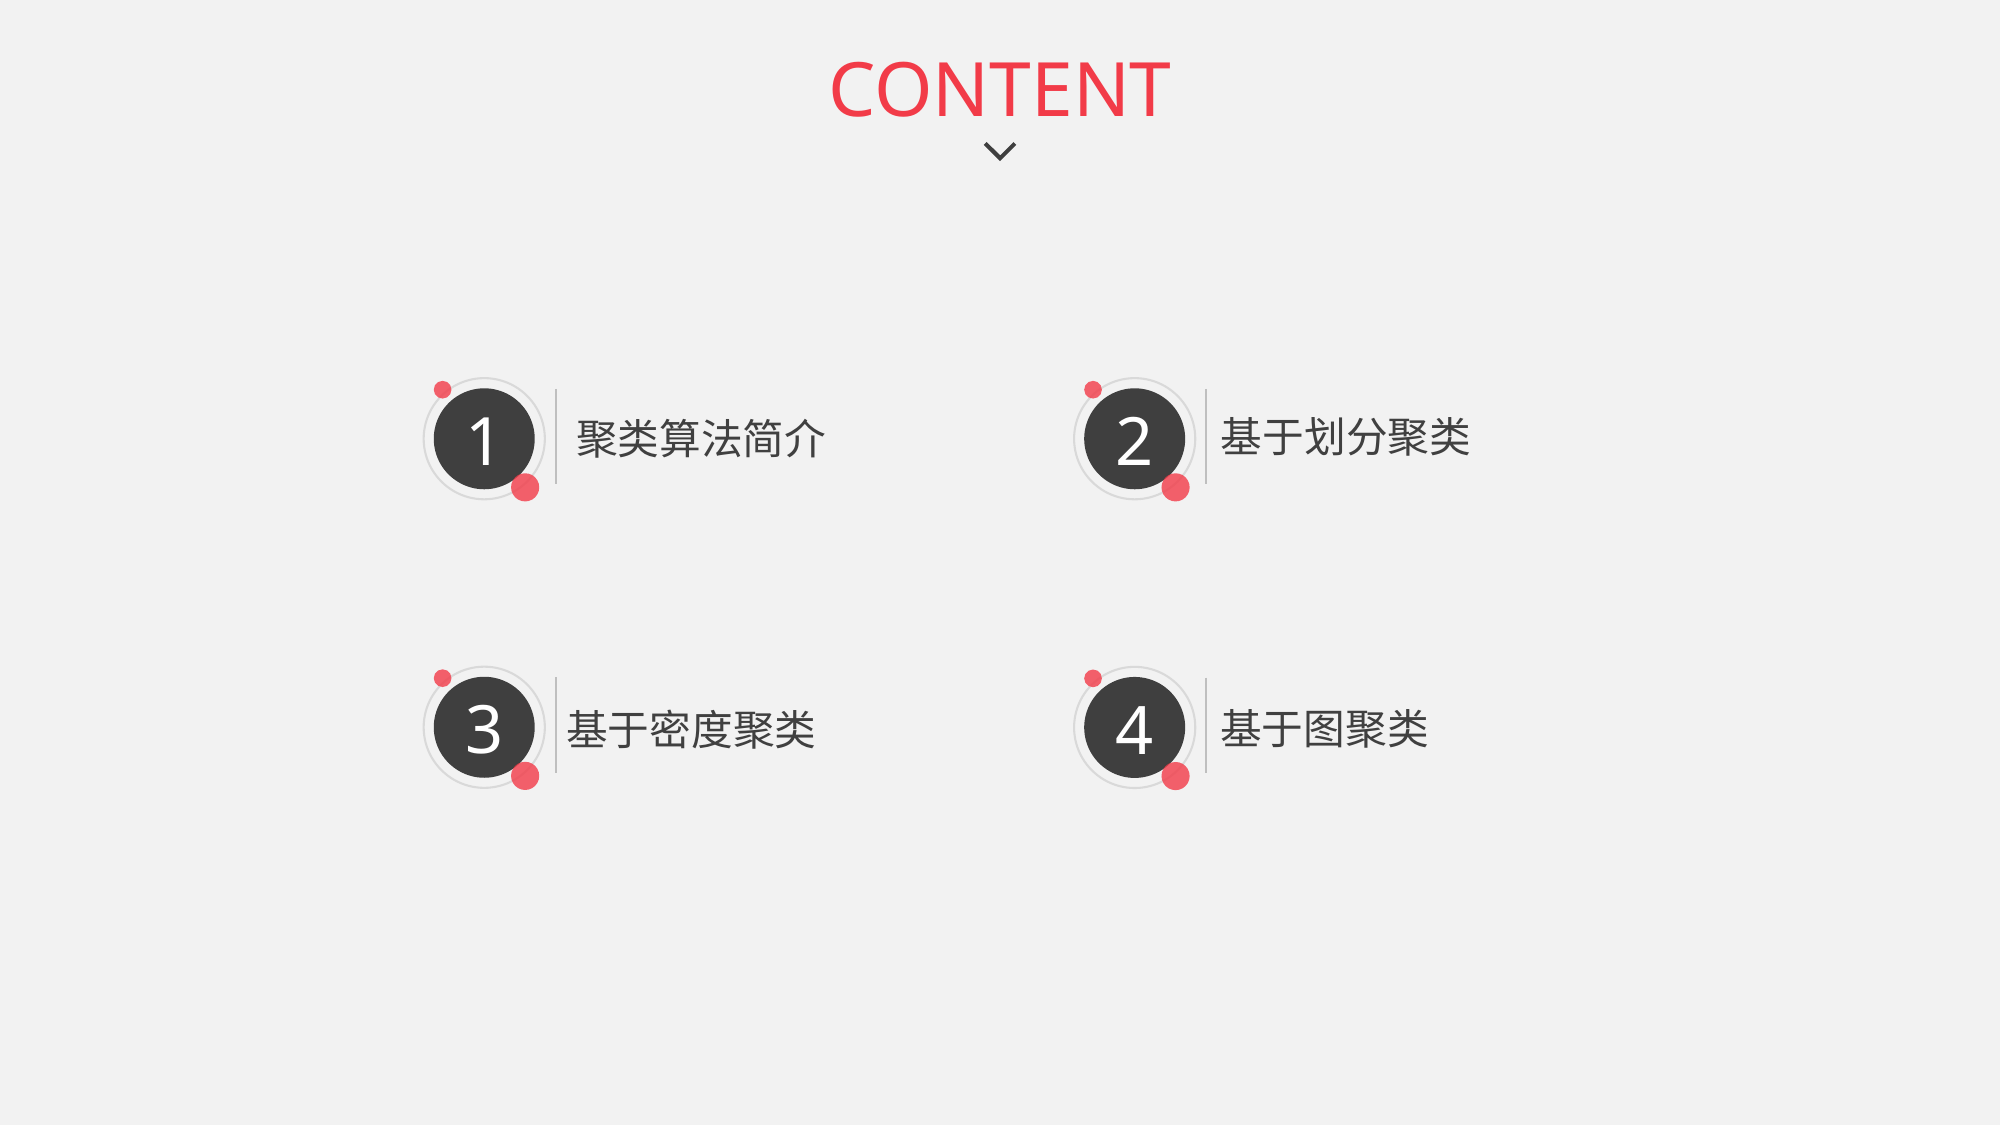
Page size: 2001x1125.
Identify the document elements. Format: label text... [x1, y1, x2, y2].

text_box CONTENT [785, 34, 1215, 139]
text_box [423, 666, 922, 790]
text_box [1074, 666, 1636, 791]
text_box [982, 140, 1018, 163]
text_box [423, 378, 932, 502]
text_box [1074, 378, 1771, 502]
